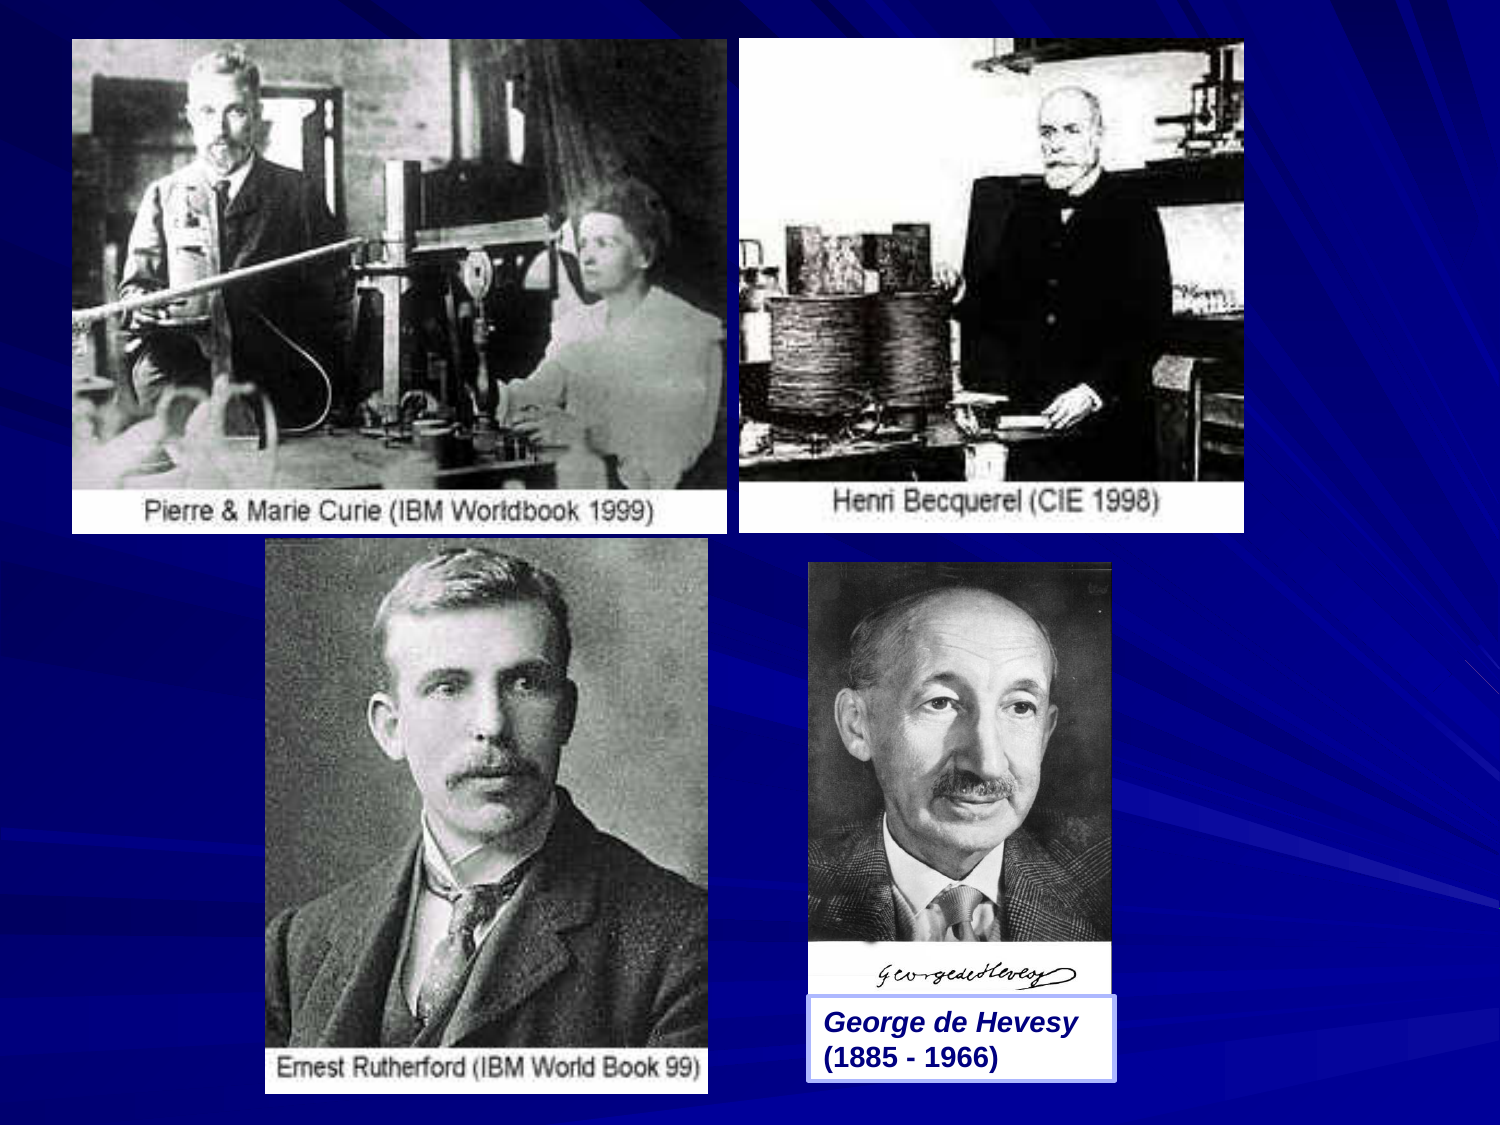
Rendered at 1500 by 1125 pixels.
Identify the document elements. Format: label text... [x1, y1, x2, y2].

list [265, 538, 708, 1095]
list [739, 38, 1244, 534]
text_box George de Hevesy (1885 - 1966) [806, 1007, 1117, 1083]
picture [808, 562, 1112, 1003]
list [72, 39, 727, 535]
